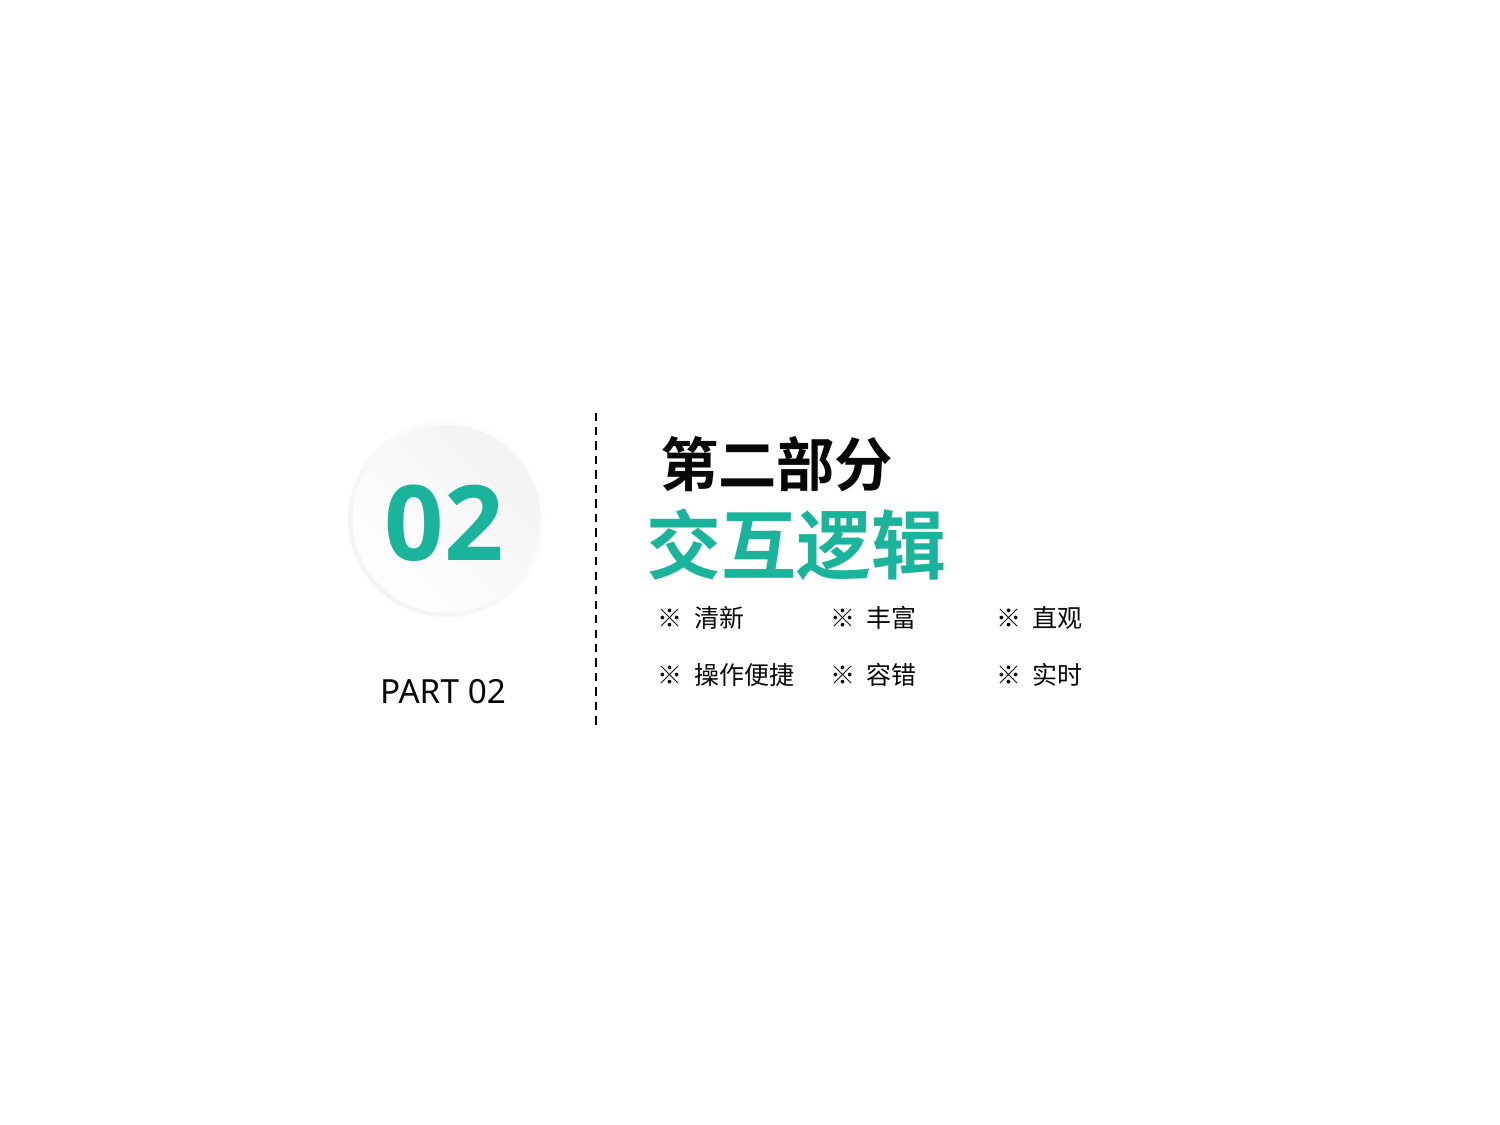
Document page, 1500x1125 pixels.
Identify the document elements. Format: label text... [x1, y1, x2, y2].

text_box ※ 实时 [986, 654, 1148, 695]
text_box PART 02 [380, 670, 529, 711]
text_box ※ 直观 [986, 597, 1155, 638]
text_box 第二部分 交互逻辑 [631, 420, 962, 596]
text_box ※ 丰富 [820, 597, 982, 638]
text_box ※ 容错 [820, 654, 982, 695]
text_box ※ 操作便捷 [647, 654, 810, 695]
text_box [348, 420, 545, 618]
text_box ※ 清新 [647, 597, 817, 638]
